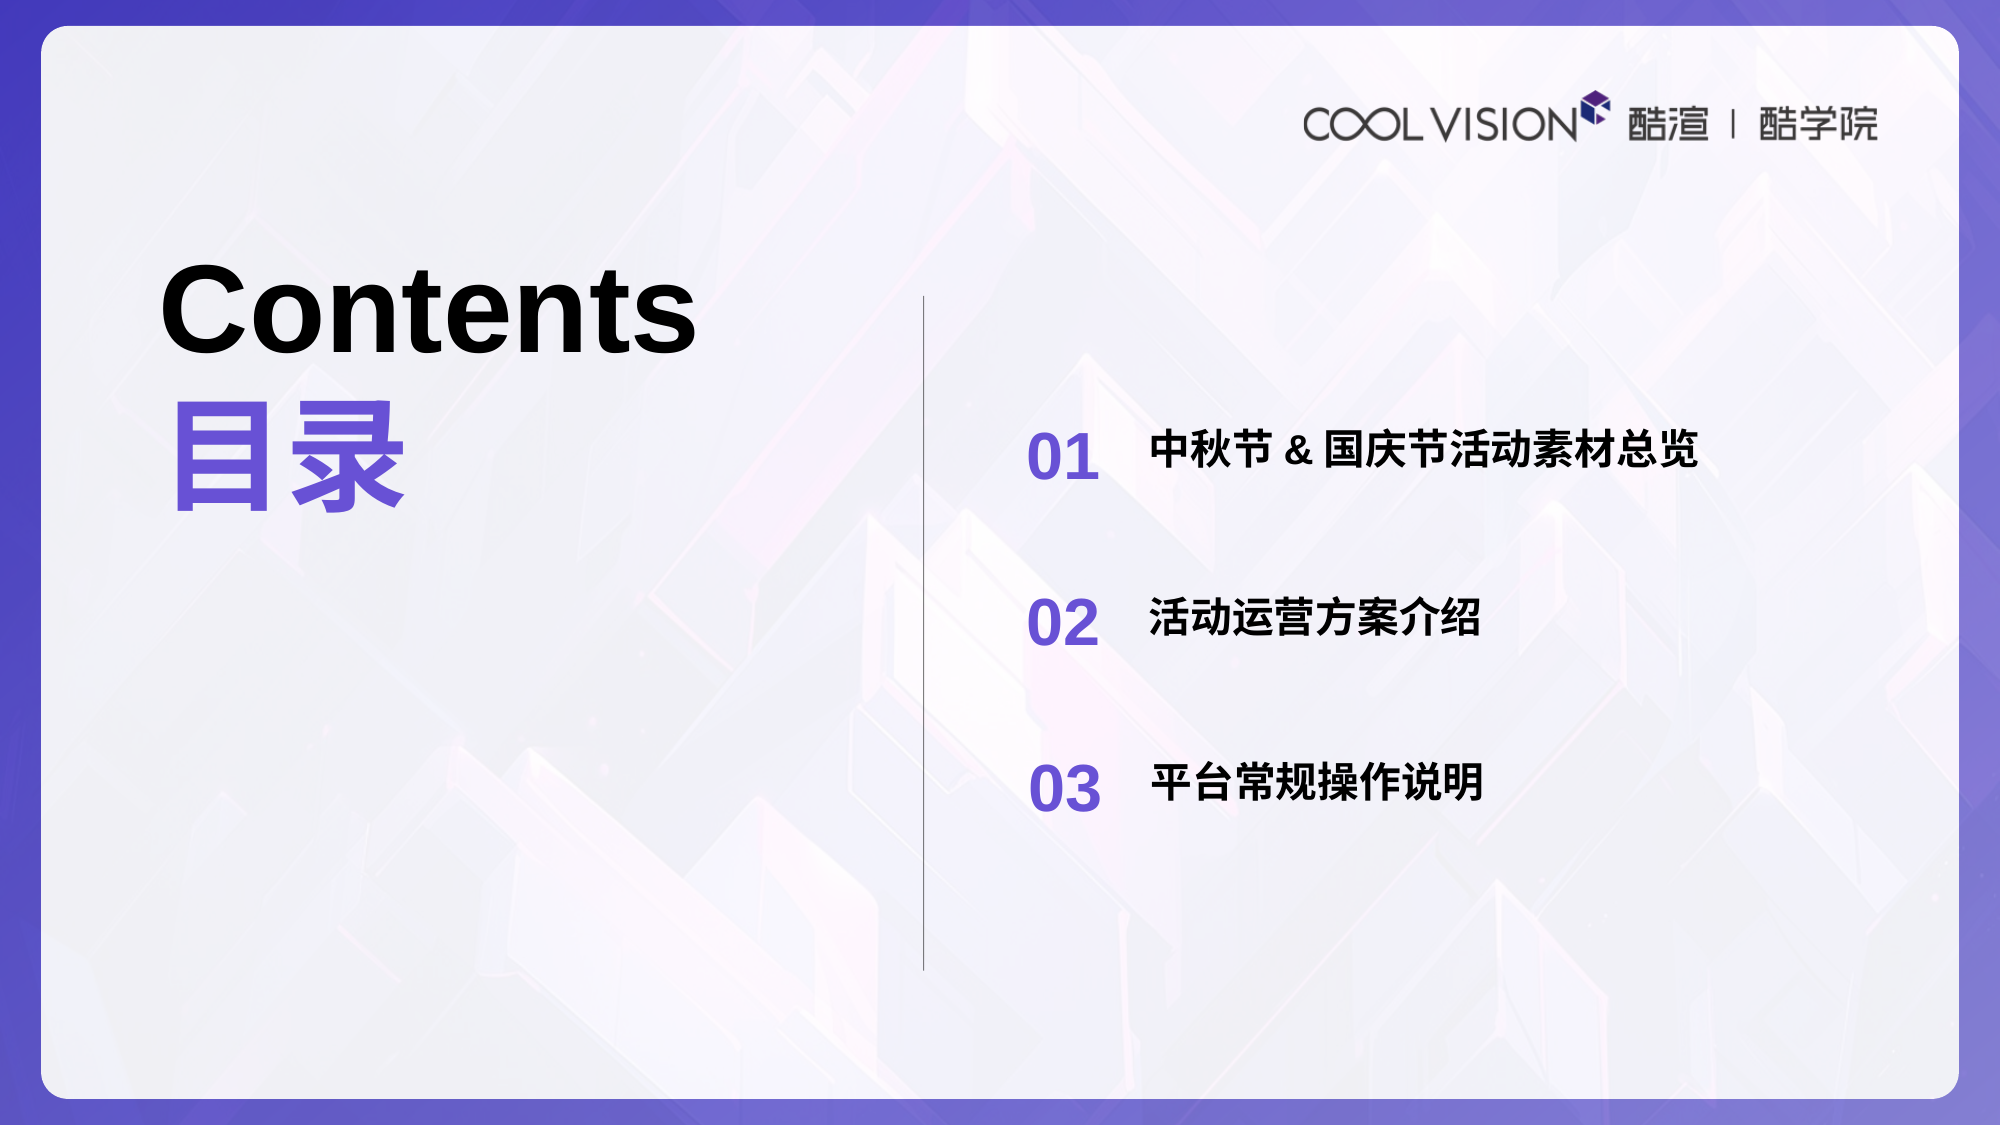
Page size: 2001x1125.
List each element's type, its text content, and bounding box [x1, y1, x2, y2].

text_box 目录 [145, 369, 426, 535]
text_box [993, 552, 1884, 662]
picture [1303, 90, 1886, 143]
title Contents [143, 219, 794, 423]
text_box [993, 386, 1884, 496]
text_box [995, 718, 1886, 828]
